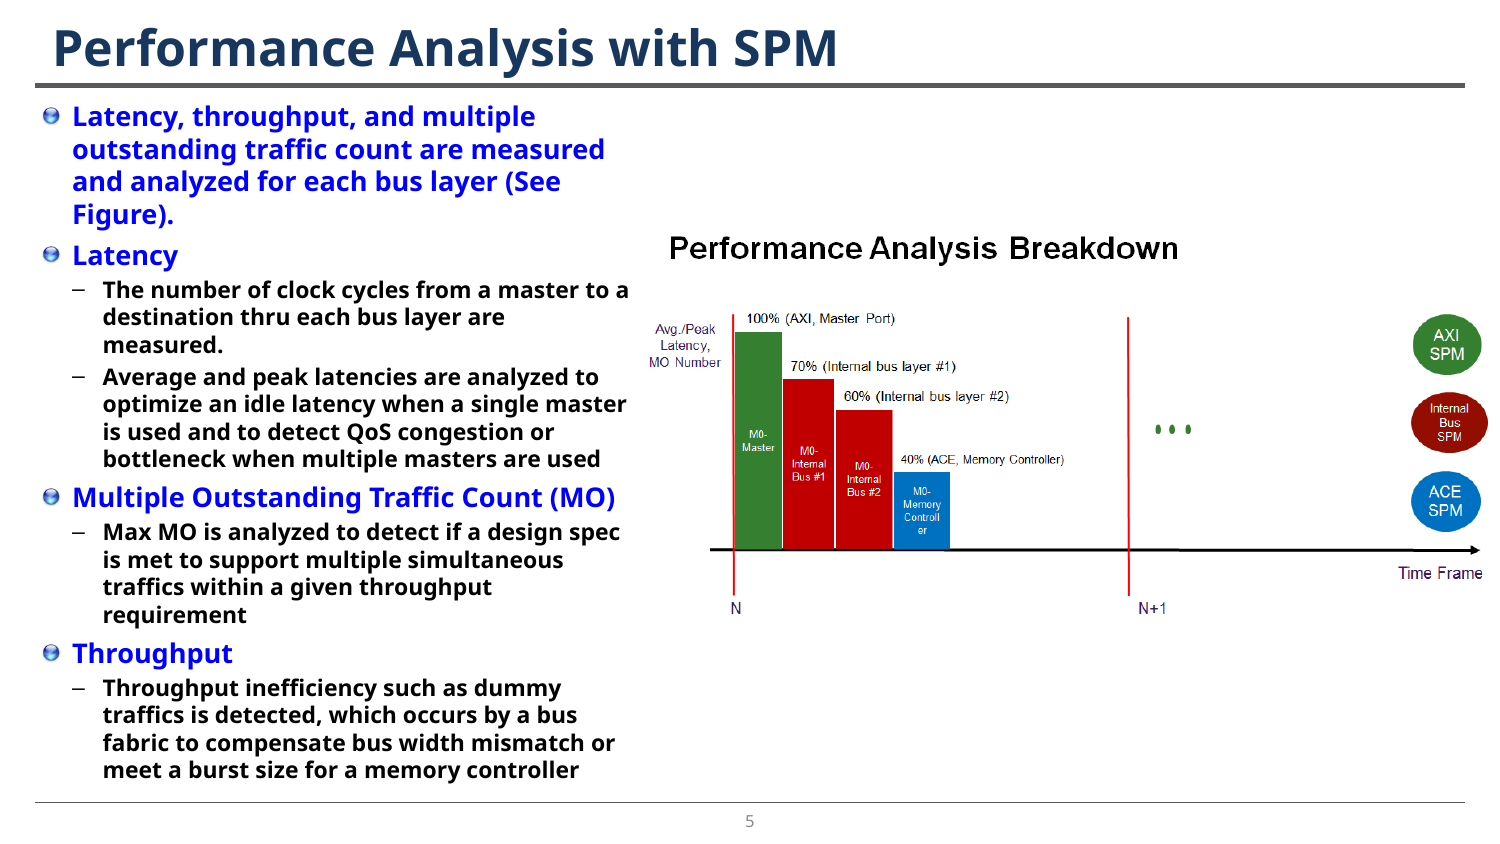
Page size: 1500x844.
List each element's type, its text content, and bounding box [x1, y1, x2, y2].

picture [41, 245, 61, 264]
picture [41, 643, 61, 663]
picture [41, 106, 61, 126]
picture [41, 487, 61, 507]
title Performance Analysis with SPM [41, 12, 1392, 82]
picture [643, 232, 1490, 618]
list Latency, throughput, and multiple outstanding traffic count are measured and analyzed for each bus layer (See Figure). Latency The number of clock cycles from a master to a destination thru each bus layer are measured. Average and peak latencies are analyzed to optimize an idle latency when a single master is used and to detect QoS congestion or bottleneck when multiple masters are used Multiple Outstanding Traffic Count (MO) Max MO is analyzed to detect if a design spec is met to support multiple simultaneous traffics within a given throughput requirement Throughput Throughput inefficiency such as dummy traffics is detected, which occurs by a bus fabric to compensate bus width mismatch or meet a burst size for a memory controller [30, 94, 644, 794]
slide_number 5 [575, 806, 925, 839]
